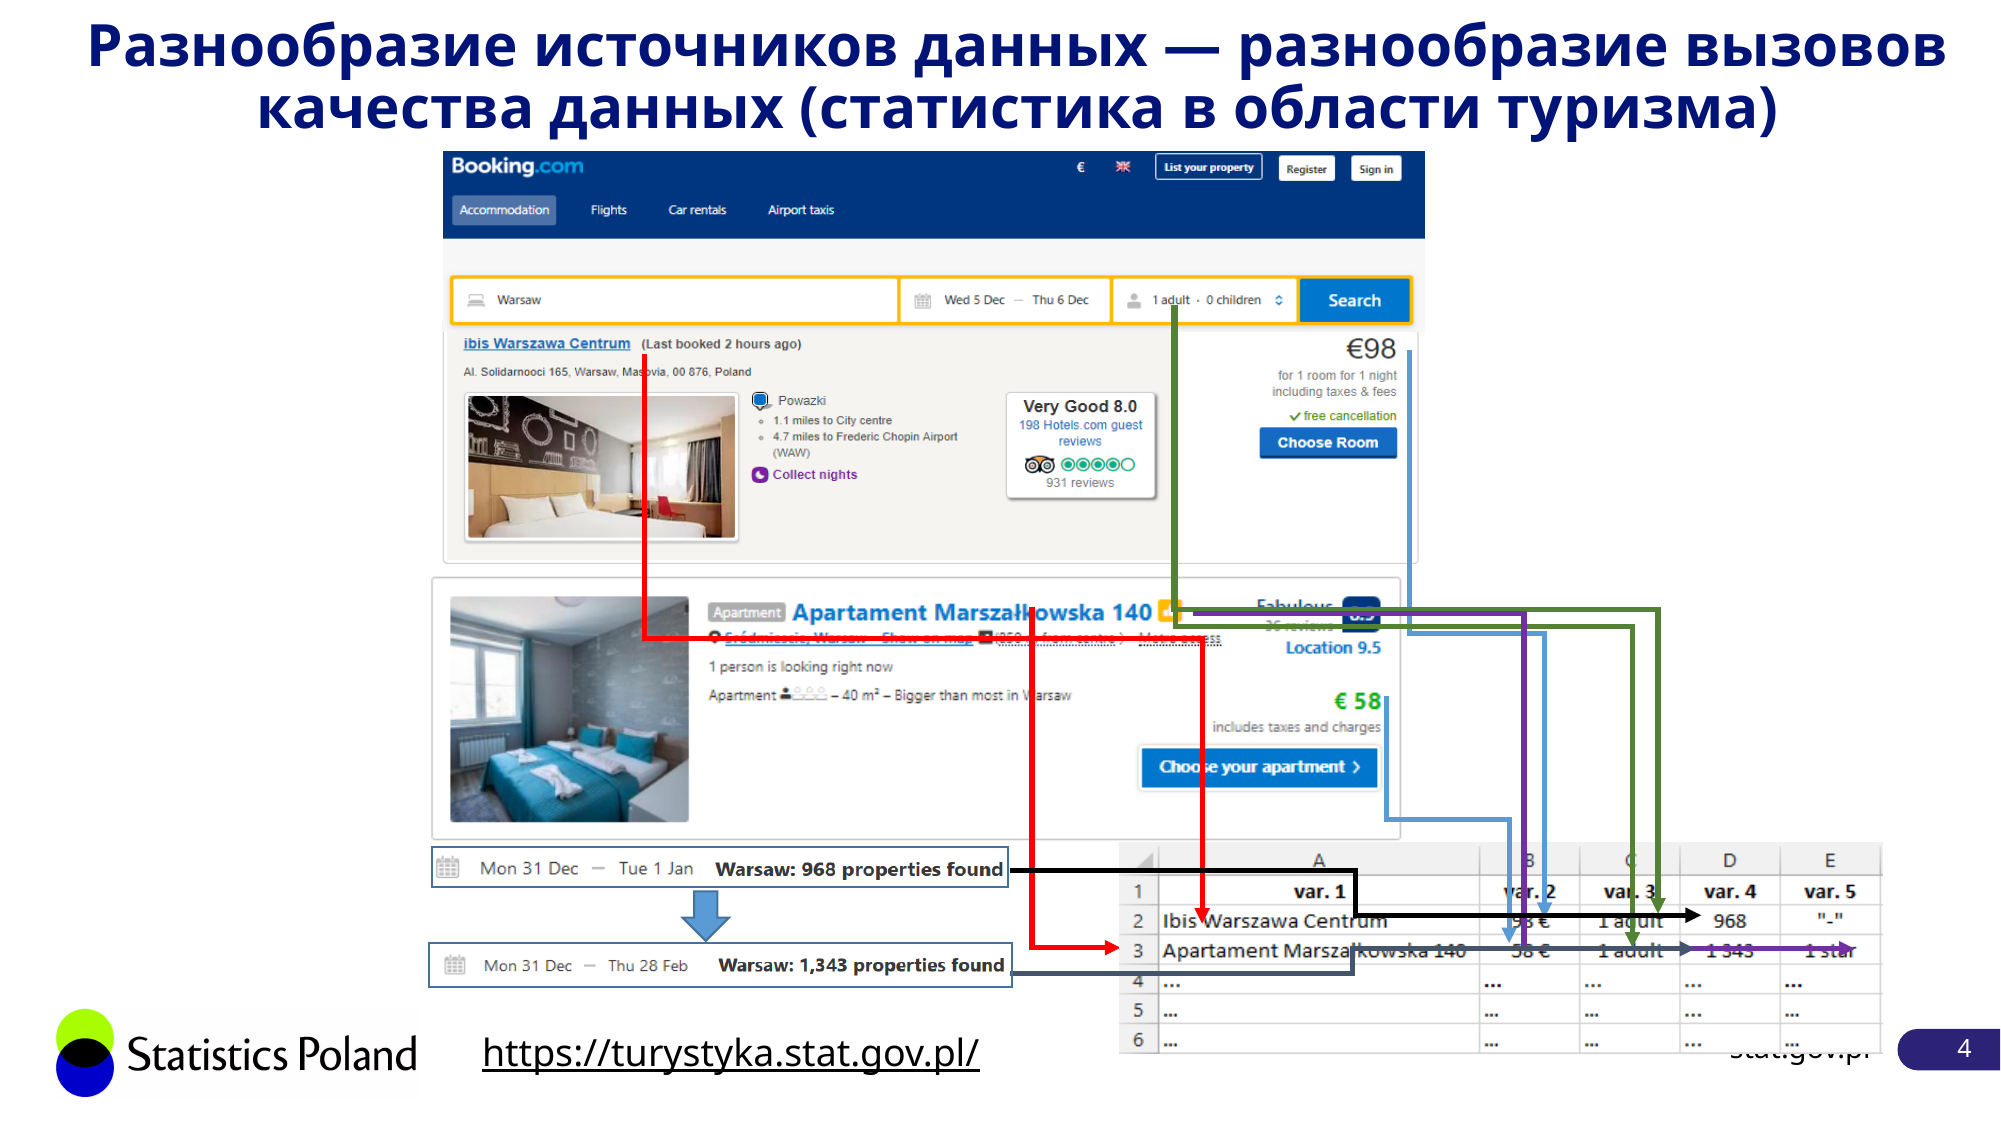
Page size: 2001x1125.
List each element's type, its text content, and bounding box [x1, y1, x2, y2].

picture [55, 1008, 419, 1098]
text_box https://turystyka.stat.gov.pl/ [467, 1054, 1005, 1088]
title Разнообразие источников данных — разнообразие вызовов качества данных (статистика в области туризма) [55, 31, 1981, 150]
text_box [422, 151, 1883, 1054]
footer stat.gov.pl [418, 1005, 1886, 1094]
